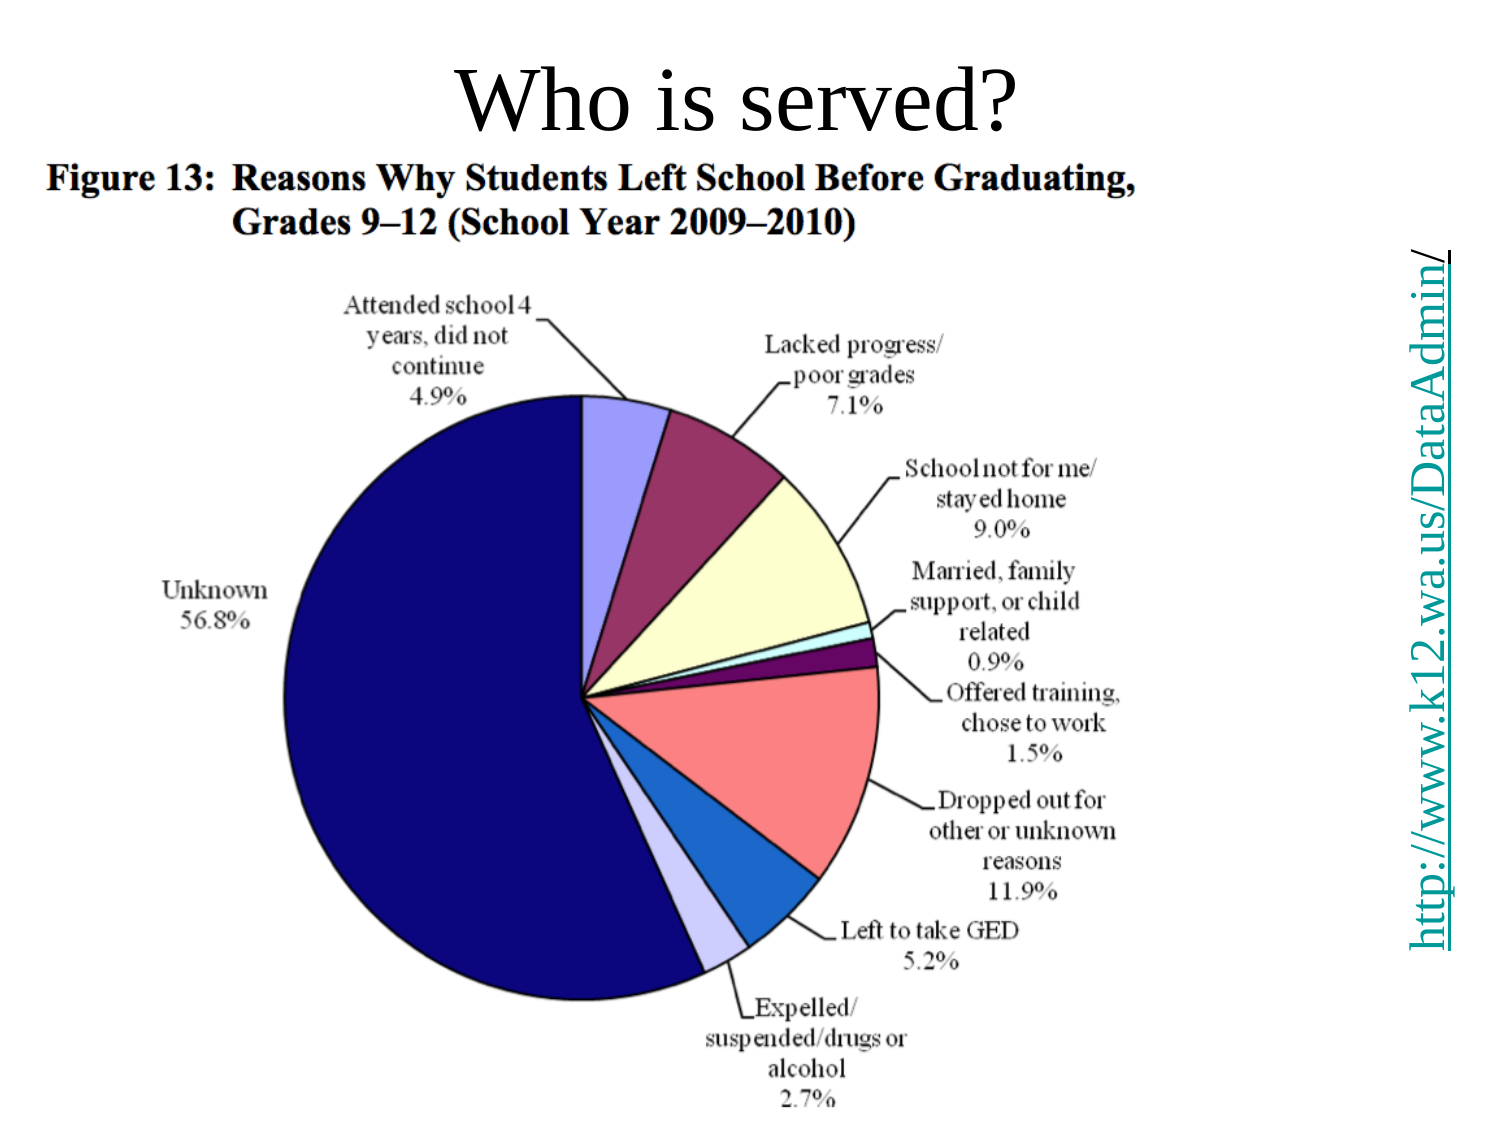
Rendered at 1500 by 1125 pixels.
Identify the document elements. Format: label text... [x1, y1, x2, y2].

picture [37, 137, 1201, 1125]
text_box http://www.k12.wa.us/DataAdmin/ [1387, 222, 1463, 966]
text_box Who is served? [99, 0, 1375, 188]
